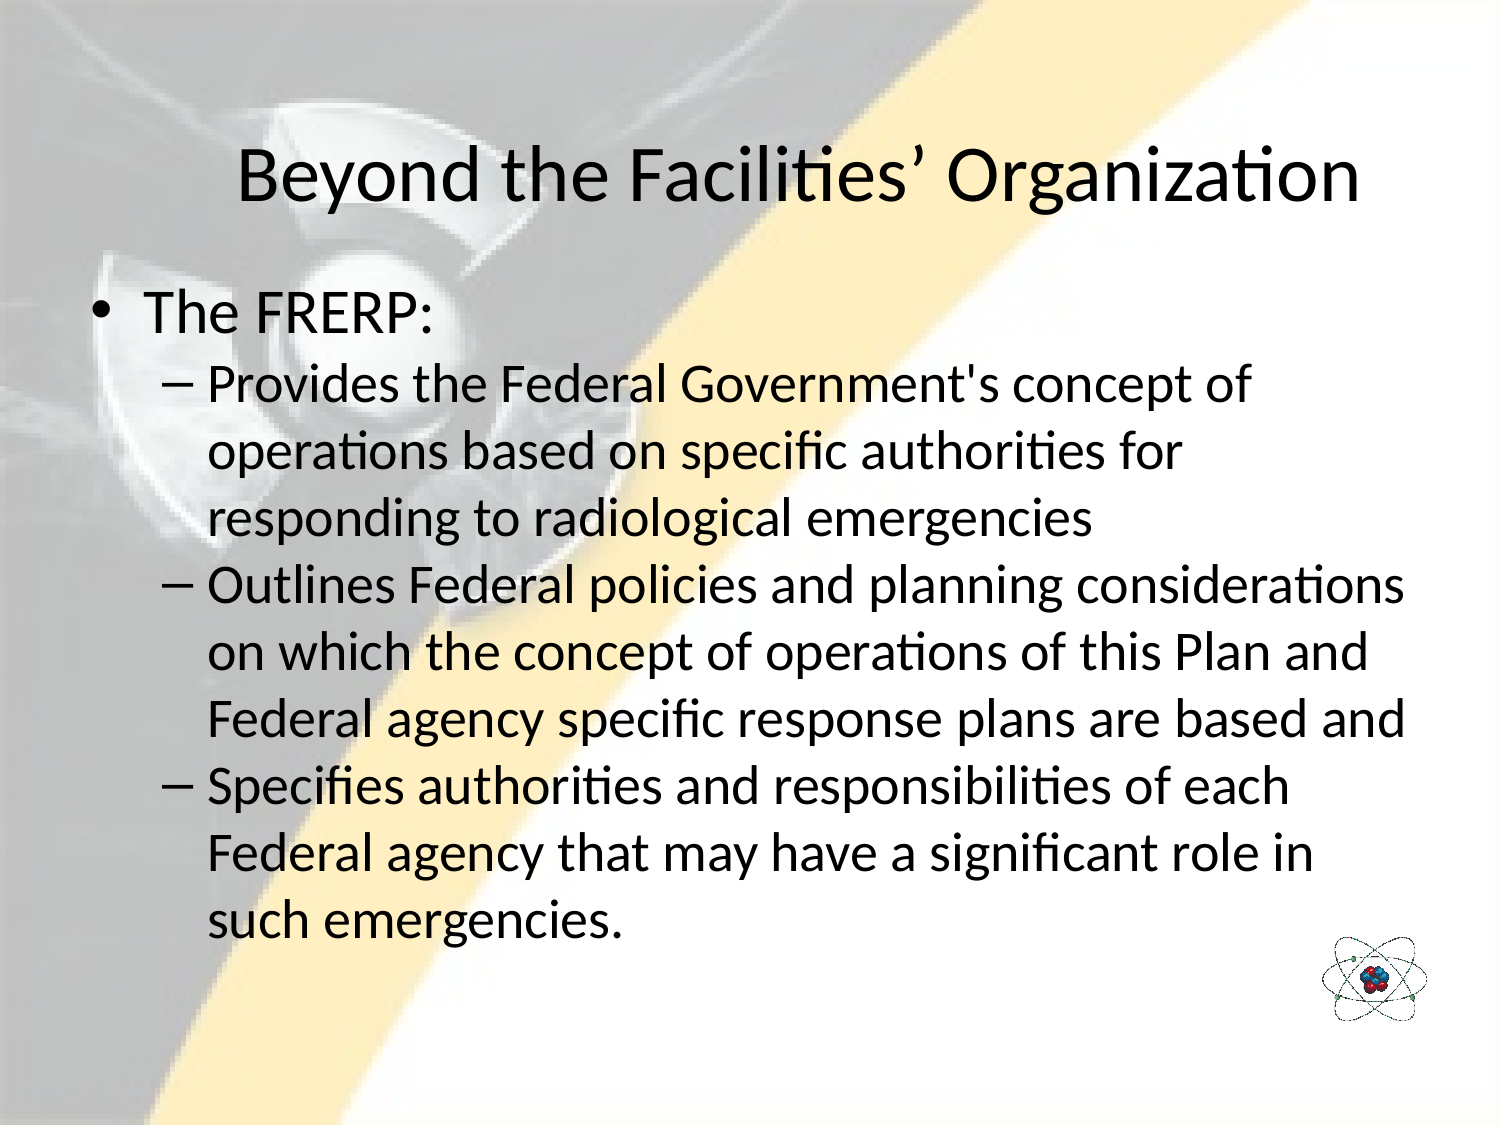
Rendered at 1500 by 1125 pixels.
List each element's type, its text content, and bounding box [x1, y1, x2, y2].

picture [1322, 937, 1427, 1021]
list The FRERP: Provides the Federal Government's concept of operations based on specific authorities for responding to radiological emergencies Outlines Federal policies and planning considerations on which the concept of operations of this Plan and Federal agency specific response plans are based and Specifies authorities and responsibilities of each Federal agency that may have a significant role in such emergencies. [75, 262, 1425, 1005]
title Beyond the Facilities’ Organization [162, 75, 1438, 263]
